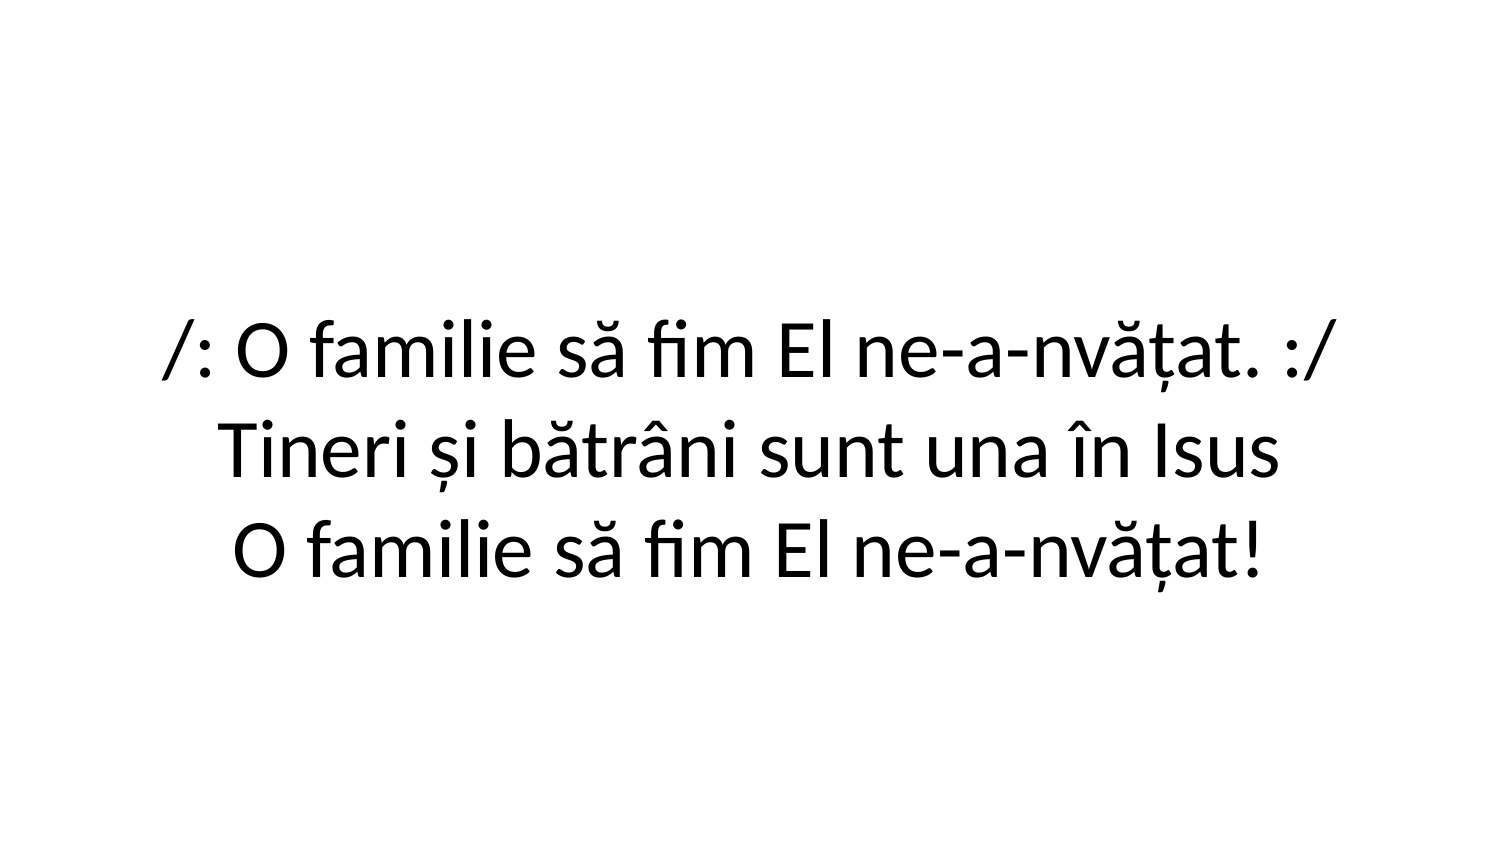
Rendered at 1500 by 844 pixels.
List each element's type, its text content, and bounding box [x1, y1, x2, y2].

text_box /: O familie să fim El ne-a-nvățat. :/ Tineri și bătrâni sunt una în Isus O familie să fim El ne-a-nvățat! [147, 242, 1353, 602]
